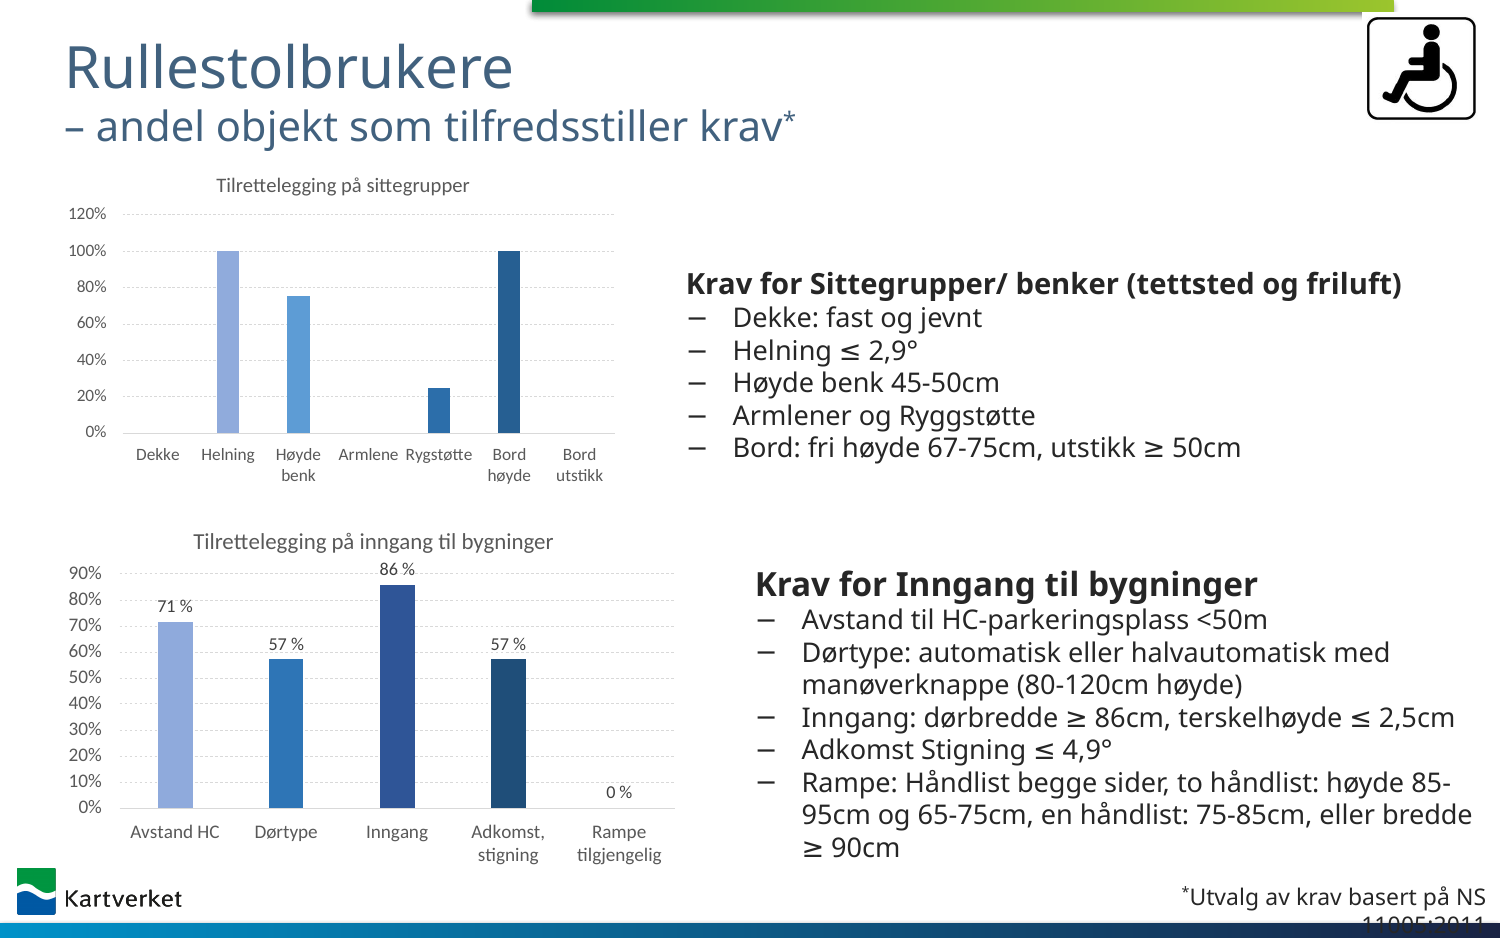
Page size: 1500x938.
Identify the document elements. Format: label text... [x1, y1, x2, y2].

text_box Krav for Sittegrupper/ benker (tettsted og friluft) Dekke: fast og jevnt Helning ≤ 2,9° Høyde benk 45-50cm Armlener og Ryggstøtte Bord: fri høyde 67-75cm, utstikk ≥ 50cm [670, 258, 1418, 471]
picture [1362, 12, 1481, 126]
text_box *Utvalg av krav basert på NS 11005:2011 [1068, 873, 1500, 938]
picture [62, 166, 625, 492]
text_box Rullestolbrukere – andel objekt som tilfredsstiller krav* [49, 25, 1431, 158]
picture [62, 520, 686, 874]
text_box Krav for Inngang til bygninger Avstand til HC-parkeringsplass <50m Dørtype: automatisk eller halvautomatisk med manøverknappe (80-120cm høyde) Inngang: dørbredde ≥ 86cm, terskelhøyde ≤ 2,5cm Adkomst Stigning ≤ 4,9° Rampe: Håndlist begge sider, to håndlist: høyde 85-95cm og 65-75cm, en håndlist: 75-85cm, eller bredde ≥ 90cm [740, 555, 1491, 870]
